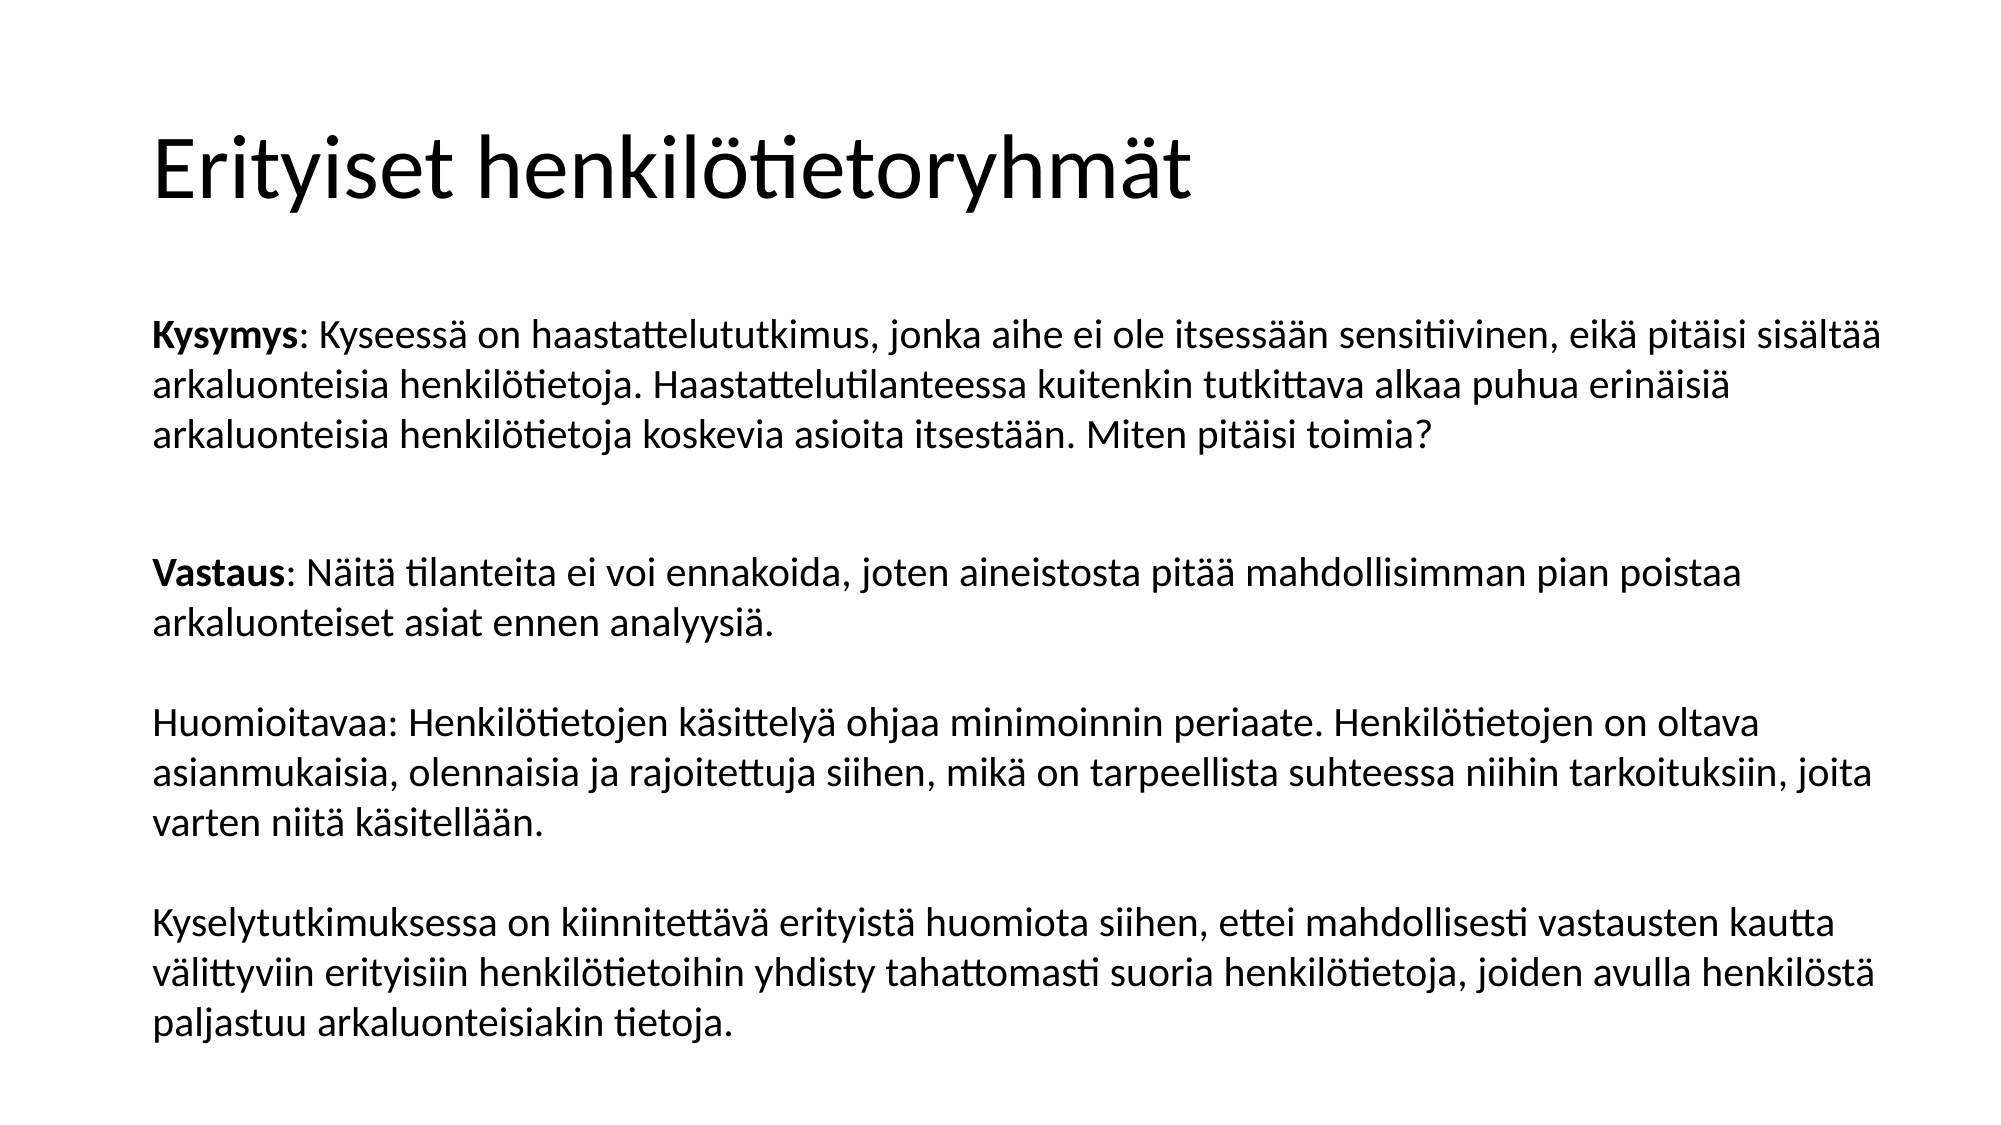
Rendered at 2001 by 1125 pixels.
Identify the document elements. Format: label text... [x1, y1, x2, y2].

list Kysymys: Kyseessä on haastattelututkimus, jonka aihe ei ole itsessään sensitiivinen, eikä pitäisi sisältää arkaluonteisia henkilötietoja. Haastattelutilanteessa kuitenkin tutkittava alkaa puhua erinäisiä arkaluonteisia henkilötietoja koskevia asioita itsestään. Miten pitäisi toimia? Vastaus: Näitä tilanteita ei voi ennakoida, joten aineistosta pitää mahdollisimman pian poistaa arkaluonteiset asiat ennen analyysiä. Huomioitavaa: Henkilötietojen käsittelyä ohjaa minimoinnin periaate. Henkilötietojen on oltava asianmukaisia, olennaisia ja rajoitettuja siihen, mikä on tarpeellista suhteessa niihin tarkoituksiin, joita varten niitä käsitellään. Kyselytutkimuksessa on kiinnitettävä erityistä huomiota siihen, ettei mahdollisesti vastausten kautta välittyviin erityisiin henkilötietoihin yhdisty tahattomasti suoria henkilötietoja, joiden avulla henkilöstä paljastuu arkaluonteisiakin tietoja. [137, 299, 1905, 1053]
title Erityiset henkilötietoryhmät [137, 59, 1863, 278]
